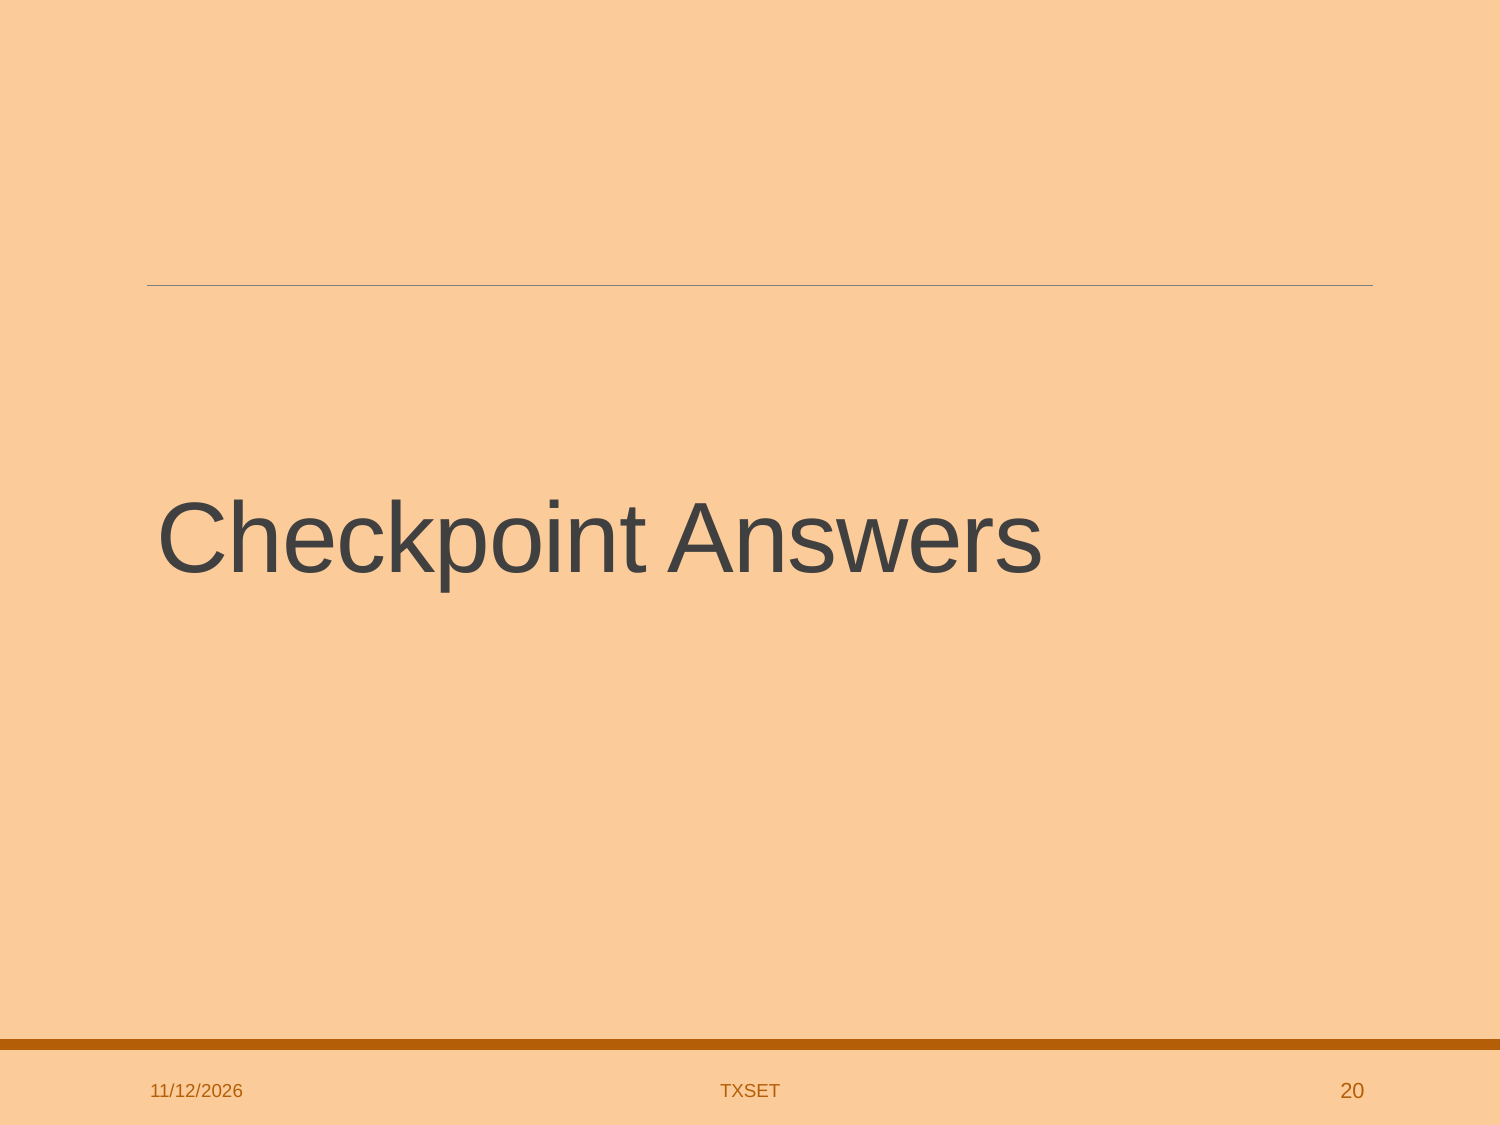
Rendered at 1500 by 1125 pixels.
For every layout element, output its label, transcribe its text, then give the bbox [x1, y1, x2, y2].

footer TxSET [453, 1059, 1047, 1120]
slide_number 20 [1218, 1059, 1380, 1120]
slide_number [135, 1059, 440, 1120]
title Checkpoint Answers [141, 362, 1380, 601]
